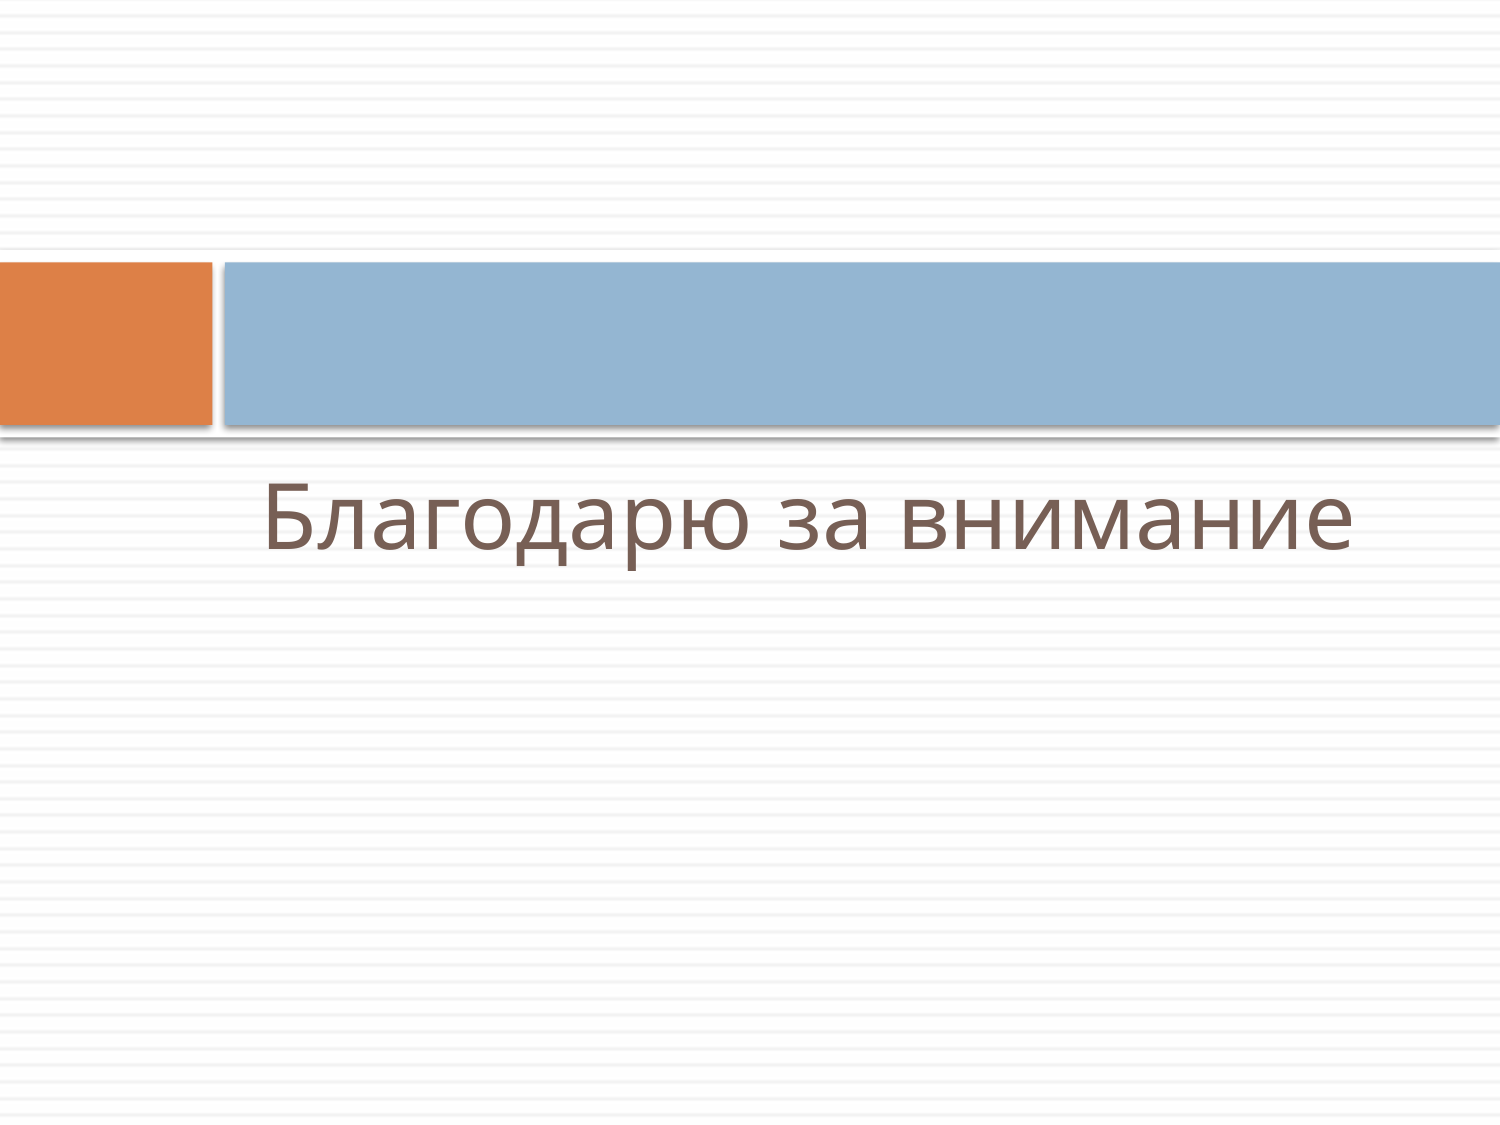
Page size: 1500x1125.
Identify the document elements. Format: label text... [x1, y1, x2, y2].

list Благодарю за внимание [225, 450, 1394, 725]
